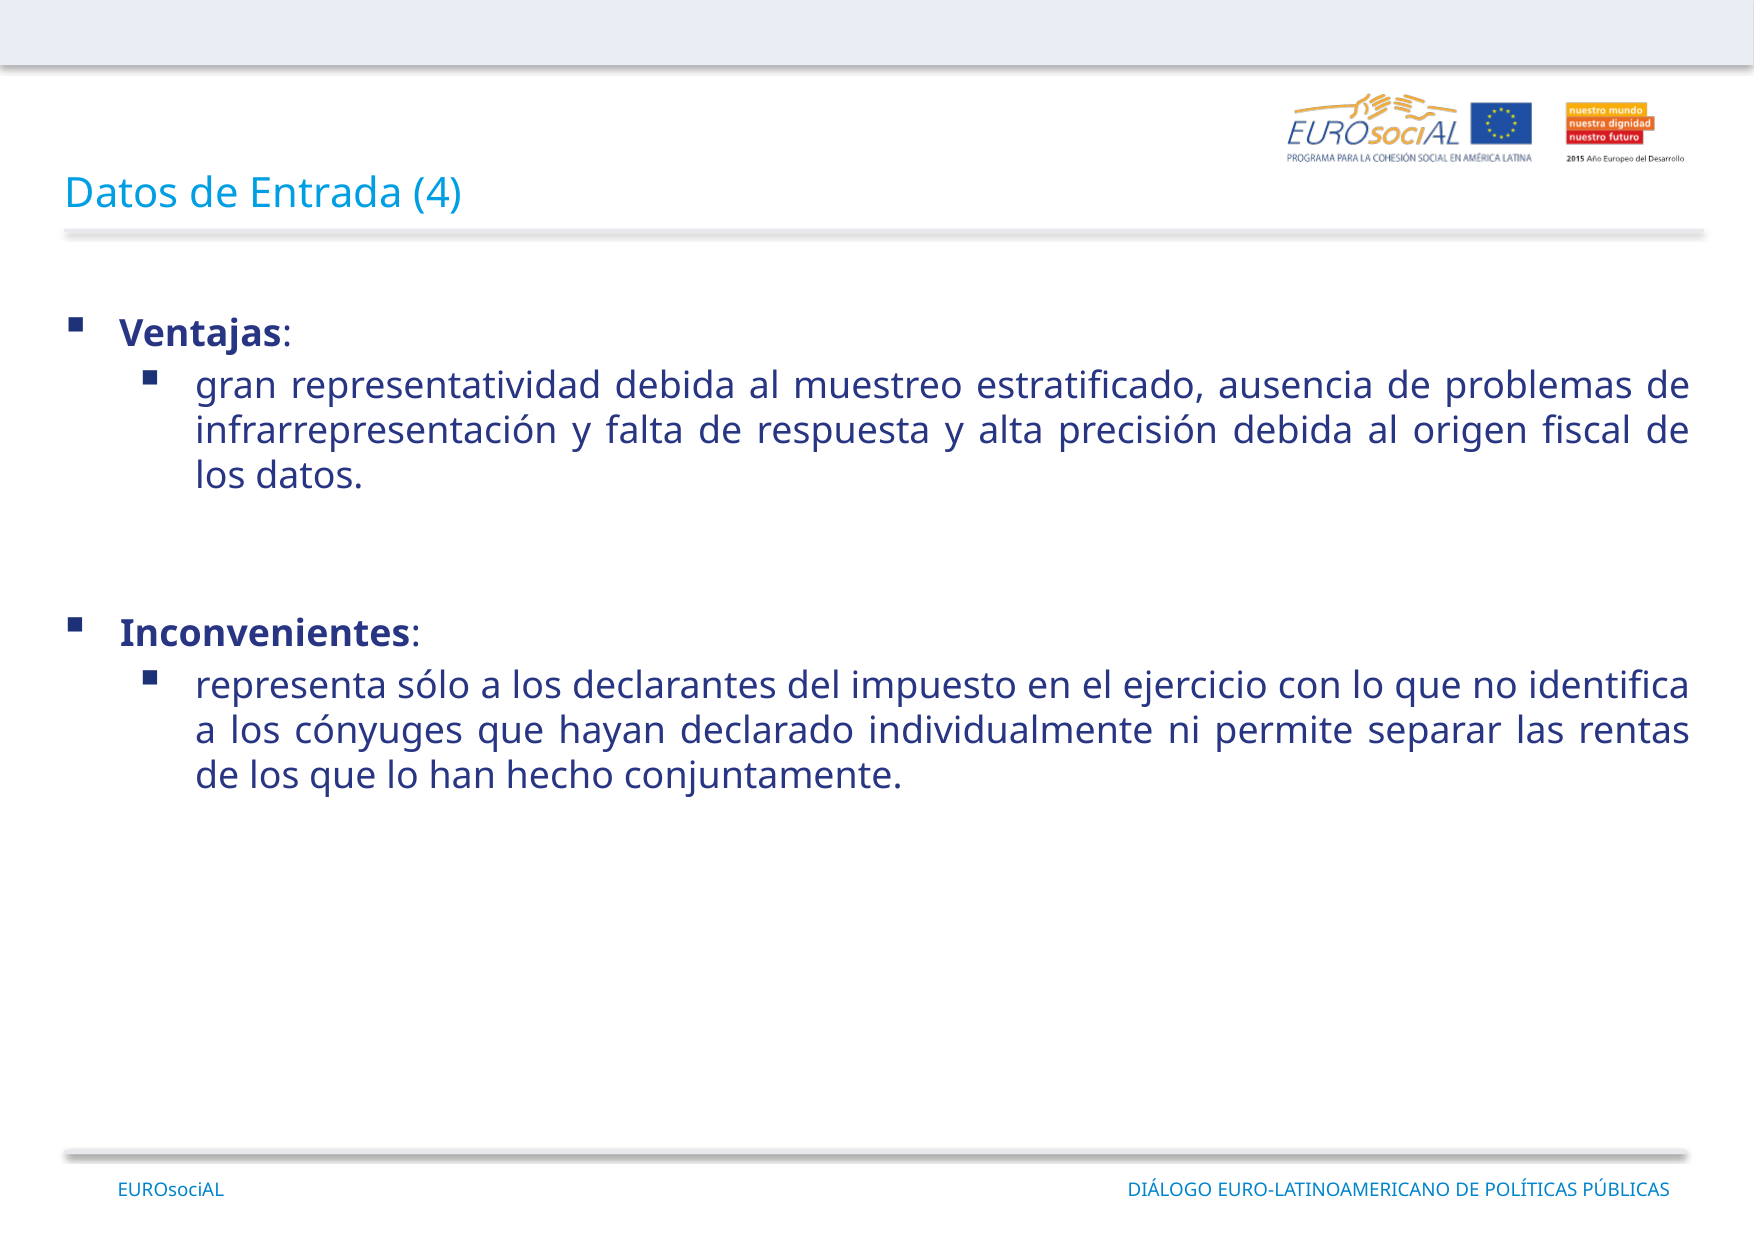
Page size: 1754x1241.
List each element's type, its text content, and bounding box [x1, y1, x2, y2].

picture [1278, 88, 1692, 173]
text_box Ventajas: gran representatividad debida al muestreo estratificado, ausencia de problemas de infrarrepresentación y falta de respuesta y alta precisión debida al origen fiscal de los datos. Inconvenientes: representa sólo a los declarantes del impuesto en el ejercicio con lo que no identifica a los cónyuges que hayan declarado individualmente ni permite separar las rentas de los que lo han hecho conjuntamente. [64, 289, 1692, 1140]
text_box Datos de Entrada (4) [49, 158, 1628, 233]
